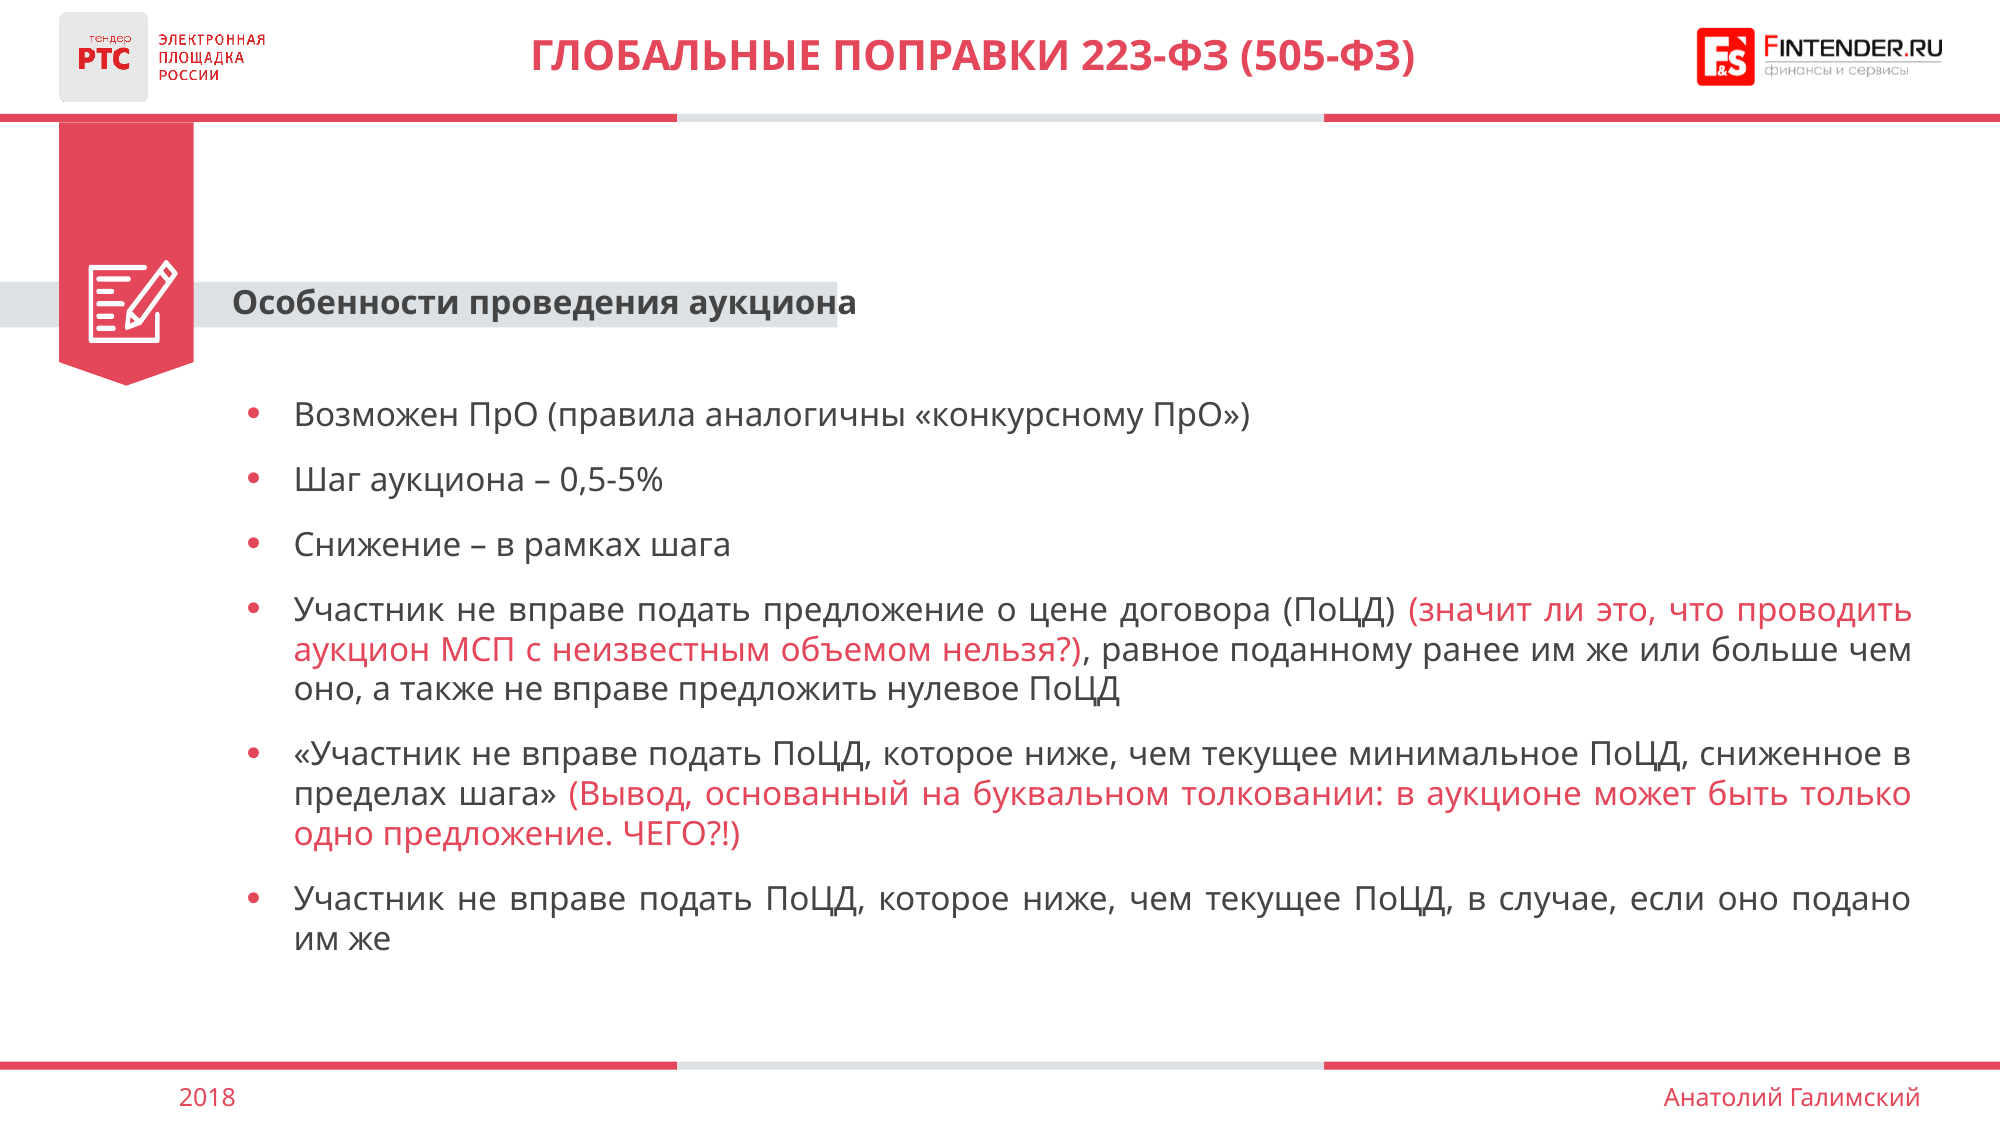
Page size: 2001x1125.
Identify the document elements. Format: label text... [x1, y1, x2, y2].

text_box Возможен ПрО (правила аналогичны «конкурсному ПрО») Шаг аукциона – 0,5-5% Снижение – в рамках шага Участник не вправе подать предложение о цене договора (ПоЦД) (значит ли это, что проводить аукцион МСП с неизвестным объемом нельзя?), равное поданному ранее им же или больше чем оно, а также не вправе предложить нулевое ПоЦД «Участник не вправе подать ПоЦД, которое ниже, чем текущее минимальное ПоЦД, сниженное в пределах шага» (Вывод, основанный на буквальном толковании: в аукционе может быть только одно предложение. ЧЕГО?!) Участник не вправе подать ПоЦД, которое ниже, чем текущее ПоЦД, в случае, если оно подано им же [231, 385, 1929, 965]
text_box Особенности проведения аукциона [231, 281, 960, 322]
text_box Анатолий Галимский [1584, 1073, 2000, 1119]
text_box [195, 281, 838, 328]
text_box [124, 260, 178, 330]
text_box [88, 264, 160, 343]
text_box [0, 281, 58, 328]
picture [59, 12, 265, 102]
title ГЛОБАЛЬНЫЕ ПОПРАВКИ 223-фз (505-фз) [294, 0, 1652, 114]
text_box [58, 121, 195, 387]
text_box 2018 [0, 1073, 415, 1119]
picture [1696, 18, 1942, 95]
